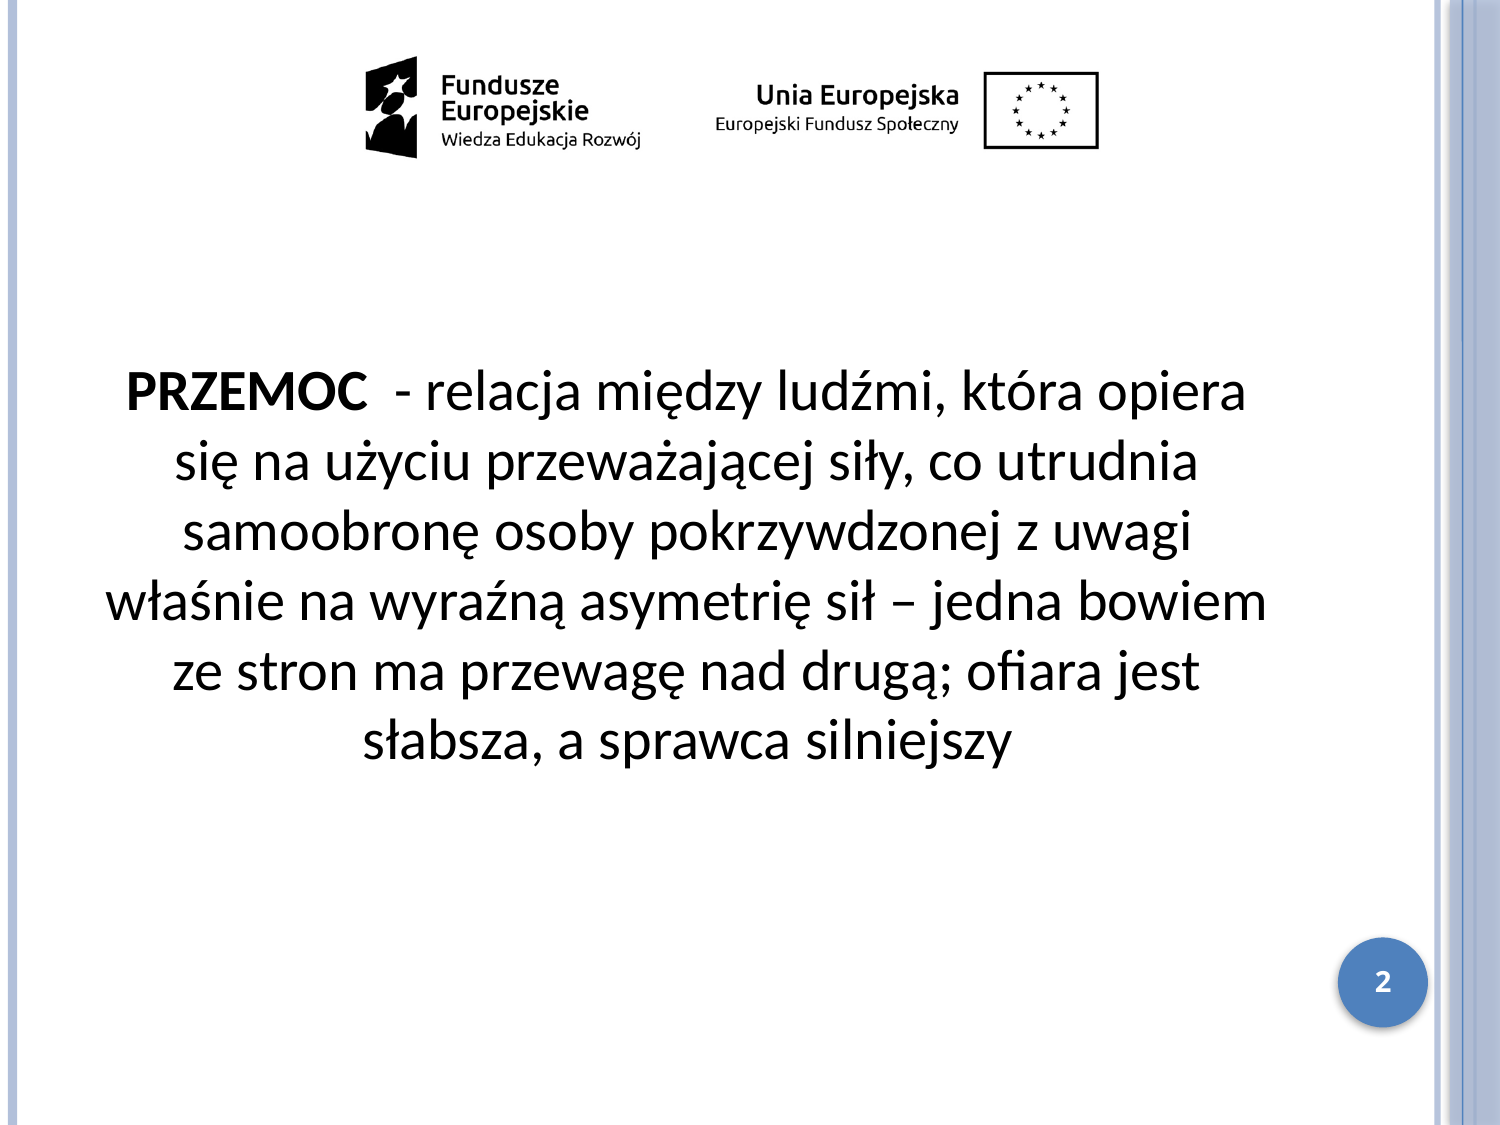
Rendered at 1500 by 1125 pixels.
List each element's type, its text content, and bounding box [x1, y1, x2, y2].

picture [340, 30, 1124, 184]
list PRZEMOC - relacja między ludźmi, która opiera się na użyciu przeważającej siły, co utrudnia samoobronę osoby pokrzywdzonej z uwagi właśnie na wyraźną asymetrię sił – jedna bowiem ze stron ma przewagę nad drugą; ofiara jest słabsza, a sprawca silniejszy [75, 262, 1300, 1062]
slide_number 2 [1333, 940, 1434, 1027]
